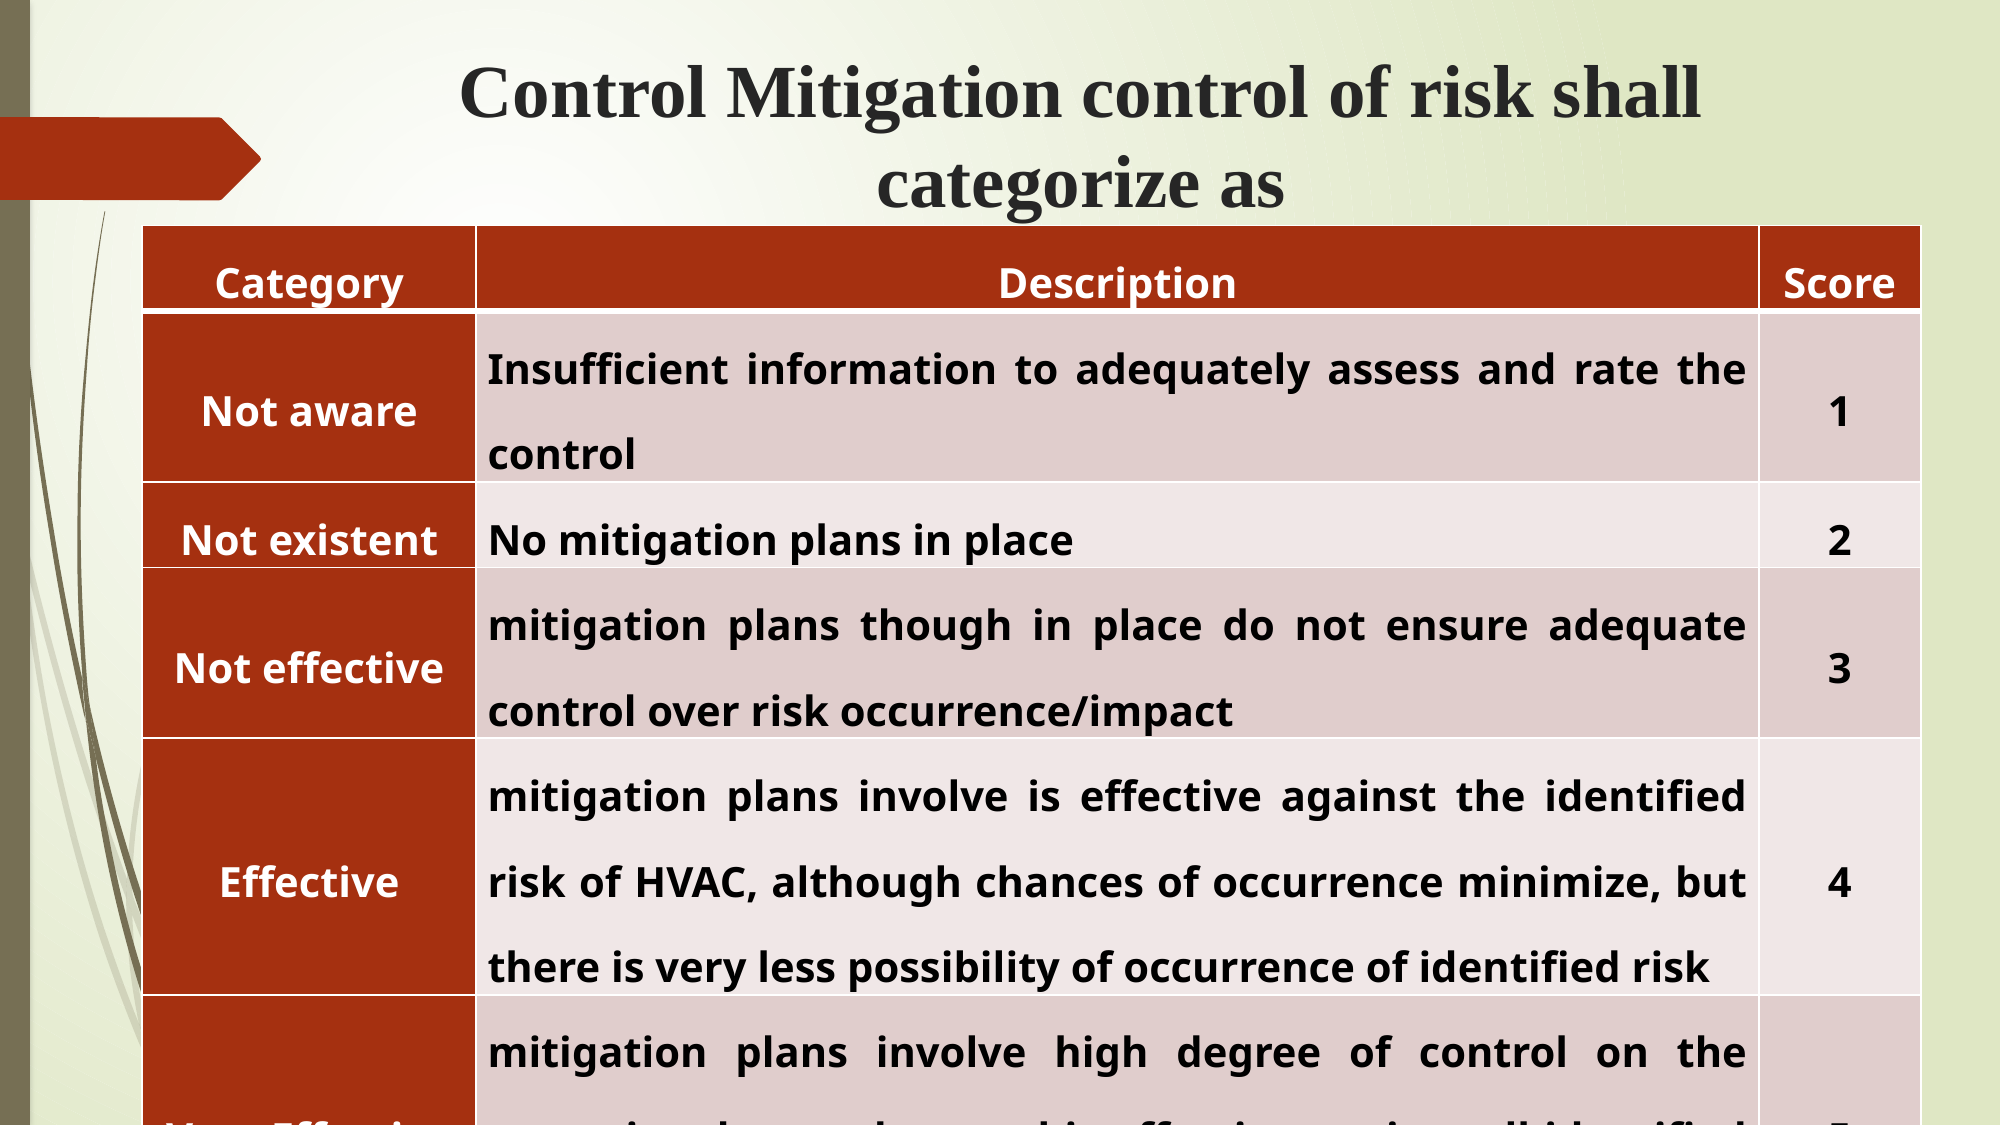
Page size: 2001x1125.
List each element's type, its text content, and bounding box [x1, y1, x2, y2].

table_cell Not existent [143, 483, 475, 567]
table_cell 5 [1760, 996, 1920, 1125]
title Control Mitigation control of risk shall categorize as [350, 34, 1813, 225]
table_cell Insufficient information to adequately assess and rate the control [477, 314, 1758, 481]
table_header Score [1760, 226, 1920, 308]
table_cell mitigation plans though in place do not ensure adequate control over risk occurrence/impact [477, 568, 1758, 737]
table_cell 1 [1760, 314, 1920, 481]
table_cell 4 [1760, 739, 1920, 994]
table_cell 3 [1760, 568, 1920, 737]
table_cell 2 [1760, 483, 1920, 567]
table_header Description [477, 226, 1758, 308]
table_cell Very Effective [143, 996, 475, 1125]
table_header Category [143, 226, 475, 308]
table_cell Effective [143, 739, 475, 994]
table_cell mitigation plans involve is effective against the identified risk of HVAC, although chances of occurrence minimize, but there is very less possibility of occurrence of identified risk [477, 739, 1758, 994]
table_cell No mitigation plans in place [477, 483, 1758, 567]
table_cell Not effective [143, 568, 475, 737]
table_cell Not aware [143, 314, 475, 481]
table_cell mitigation plans involve high degree of control on the operational procedure and is effective against all identified risk [477, 996, 1758, 1125]
